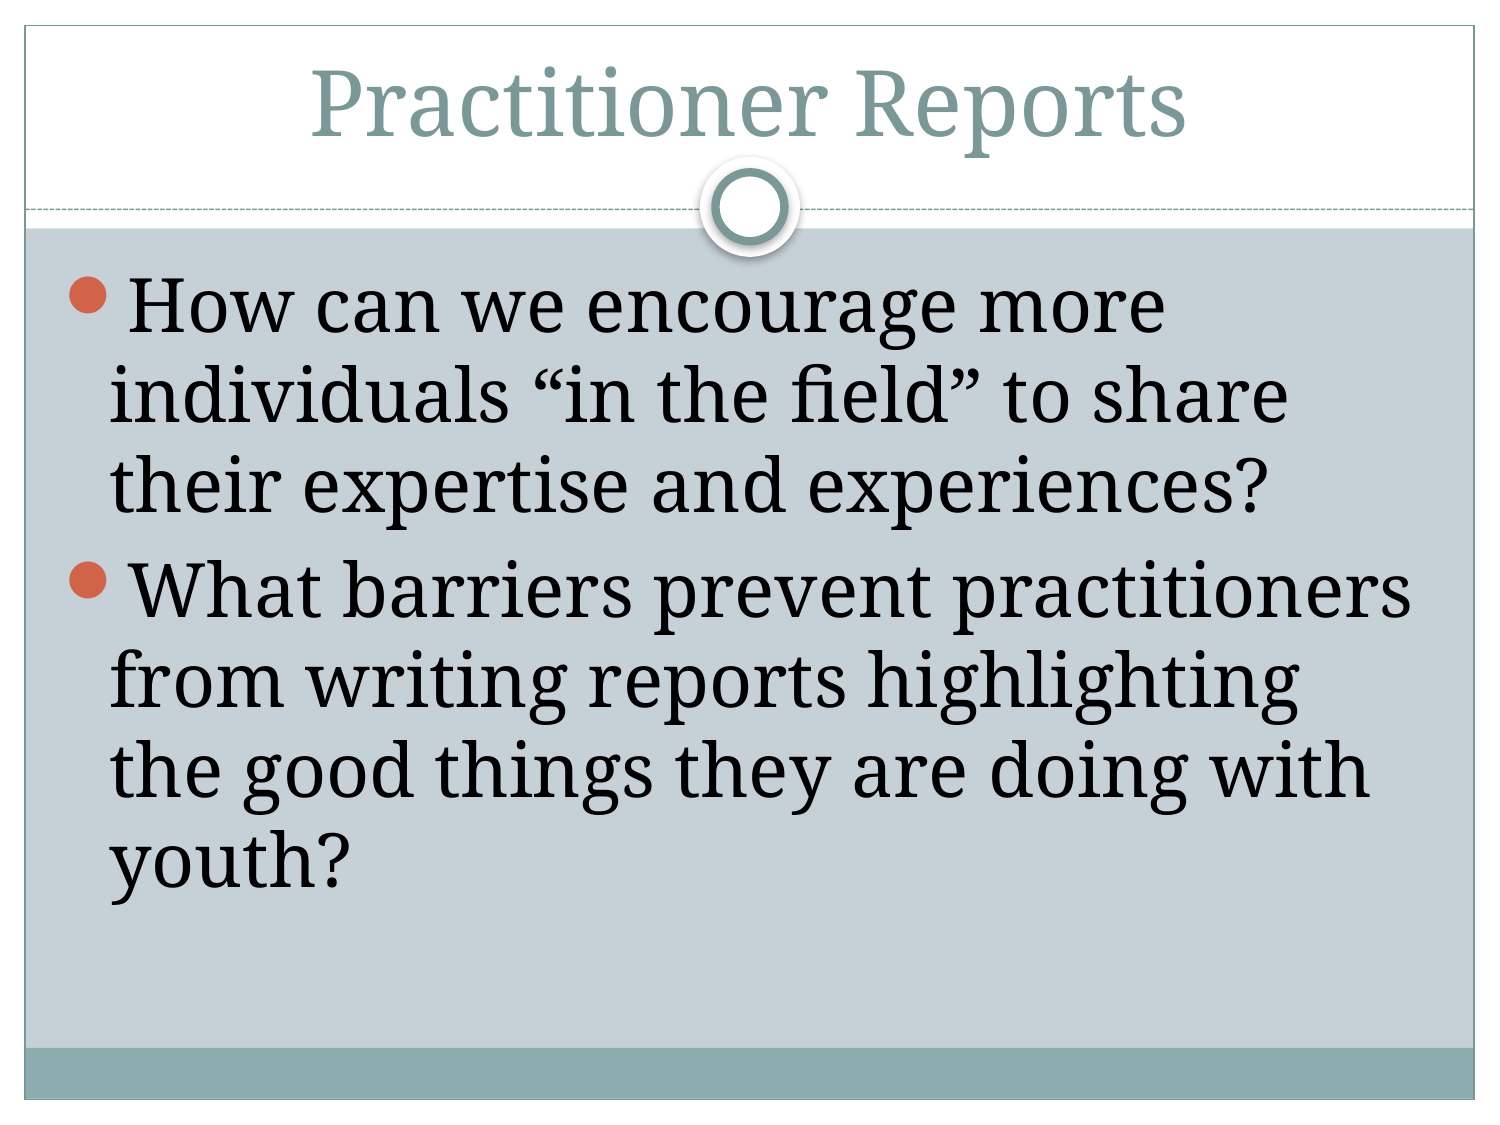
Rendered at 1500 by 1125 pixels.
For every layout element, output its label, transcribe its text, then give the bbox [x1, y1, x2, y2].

title Practitioner Reports [49, 37, 1450, 162]
list How can we encourage more individuals “in the field” to share their expertise and experiences? What barriers prevent practitioners from writing reports highlighting the good things they are doing with youth? [49, 250, 1445, 1001]
